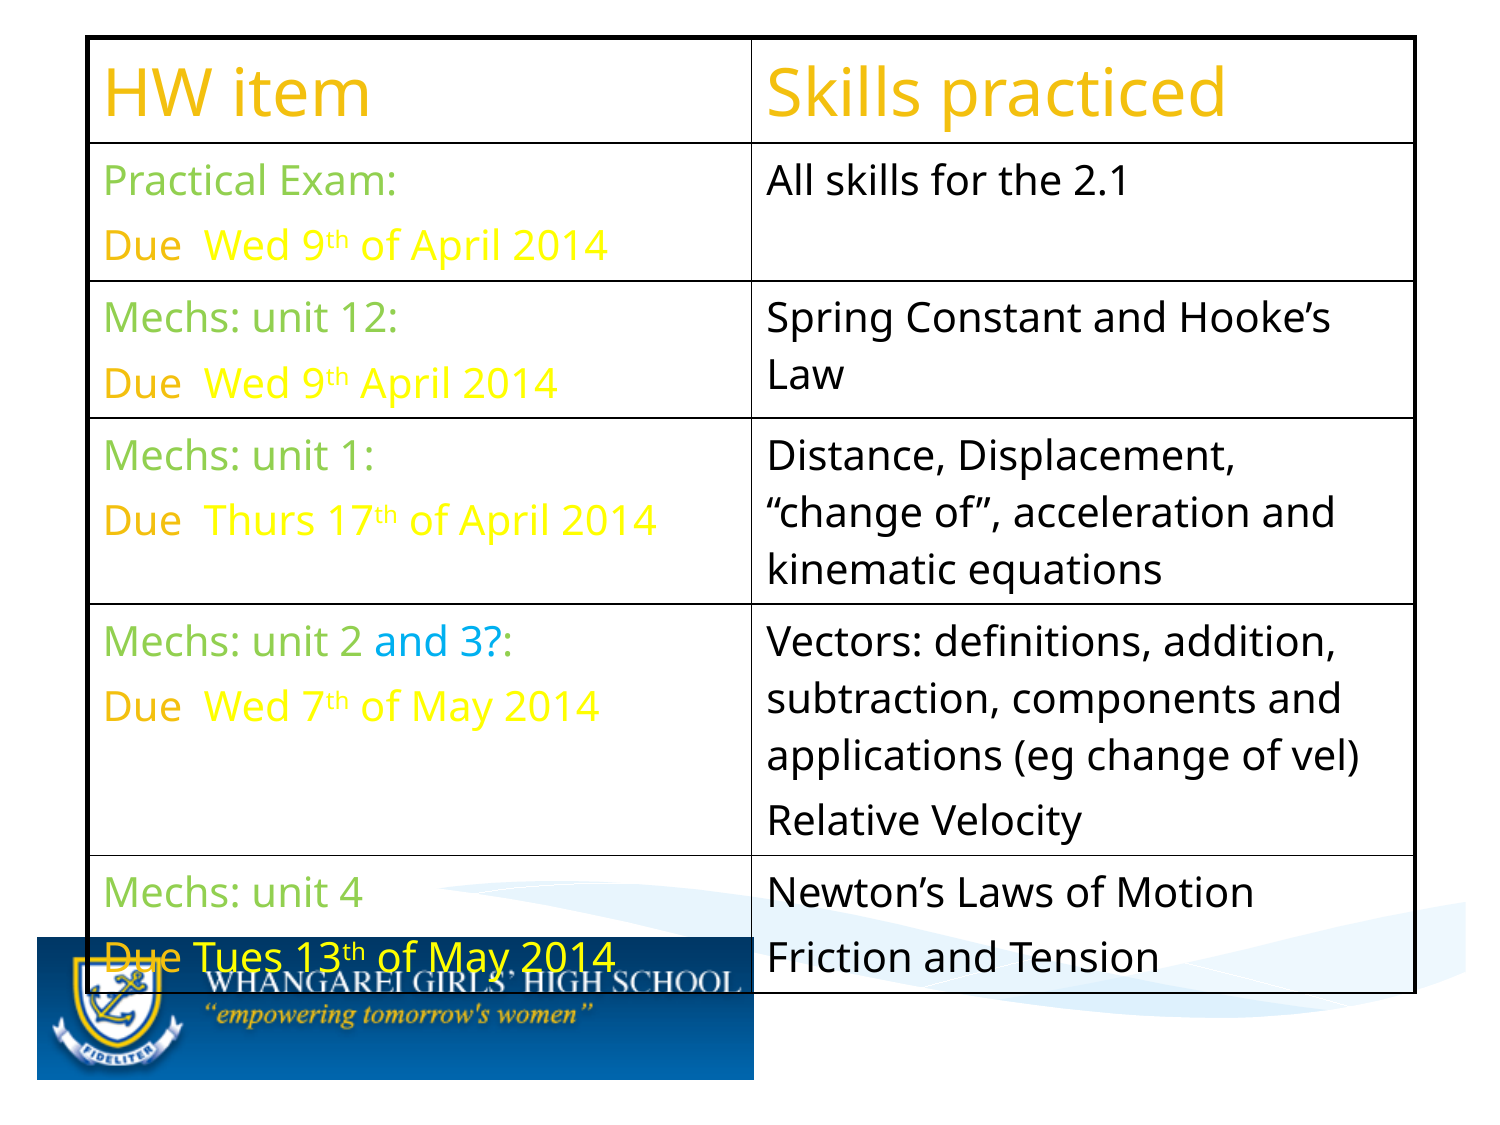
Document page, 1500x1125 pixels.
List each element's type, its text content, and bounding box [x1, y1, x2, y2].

table_cell Practical Exam: Due Wed 9th of April 2014 [90, 144, 751, 280]
table_cell Vectors: definitions, addition, subtraction, components and applications (eg change of vel) Relative Velocity [752, 605, 1413, 855]
table_cell Mechs: unit 12: Due Wed 9th April 2014 [90, 282, 751, 417]
table_cell Distance, Displacement, “change of”, acceleration and kinematic equations [752, 419, 1413, 603]
table_header HW item [90, 40, 751, 142]
table_cell Mechs: unit 1: Due Thurs 17th of April 2014 [90, 419, 751, 603]
table_cell Mechs: unit 4 Due Tues 13th of May 2014 [90, 856, 751, 935]
table_header Skills practiced [752, 40, 1413, 142]
table_cell Newton’s Laws of Motion Friction and Tension [752, 856, 1413, 992]
picture [37, 937, 754, 1080]
table_cell Mechs: unit 2 and 3?: Due Wed 7th of May 2014 [90, 605, 751, 855]
table_cell All skills for the 2.1 [752, 144, 1413, 280]
table_cell Spring Constant and Hooke’s Law [752, 282, 1413, 417]
